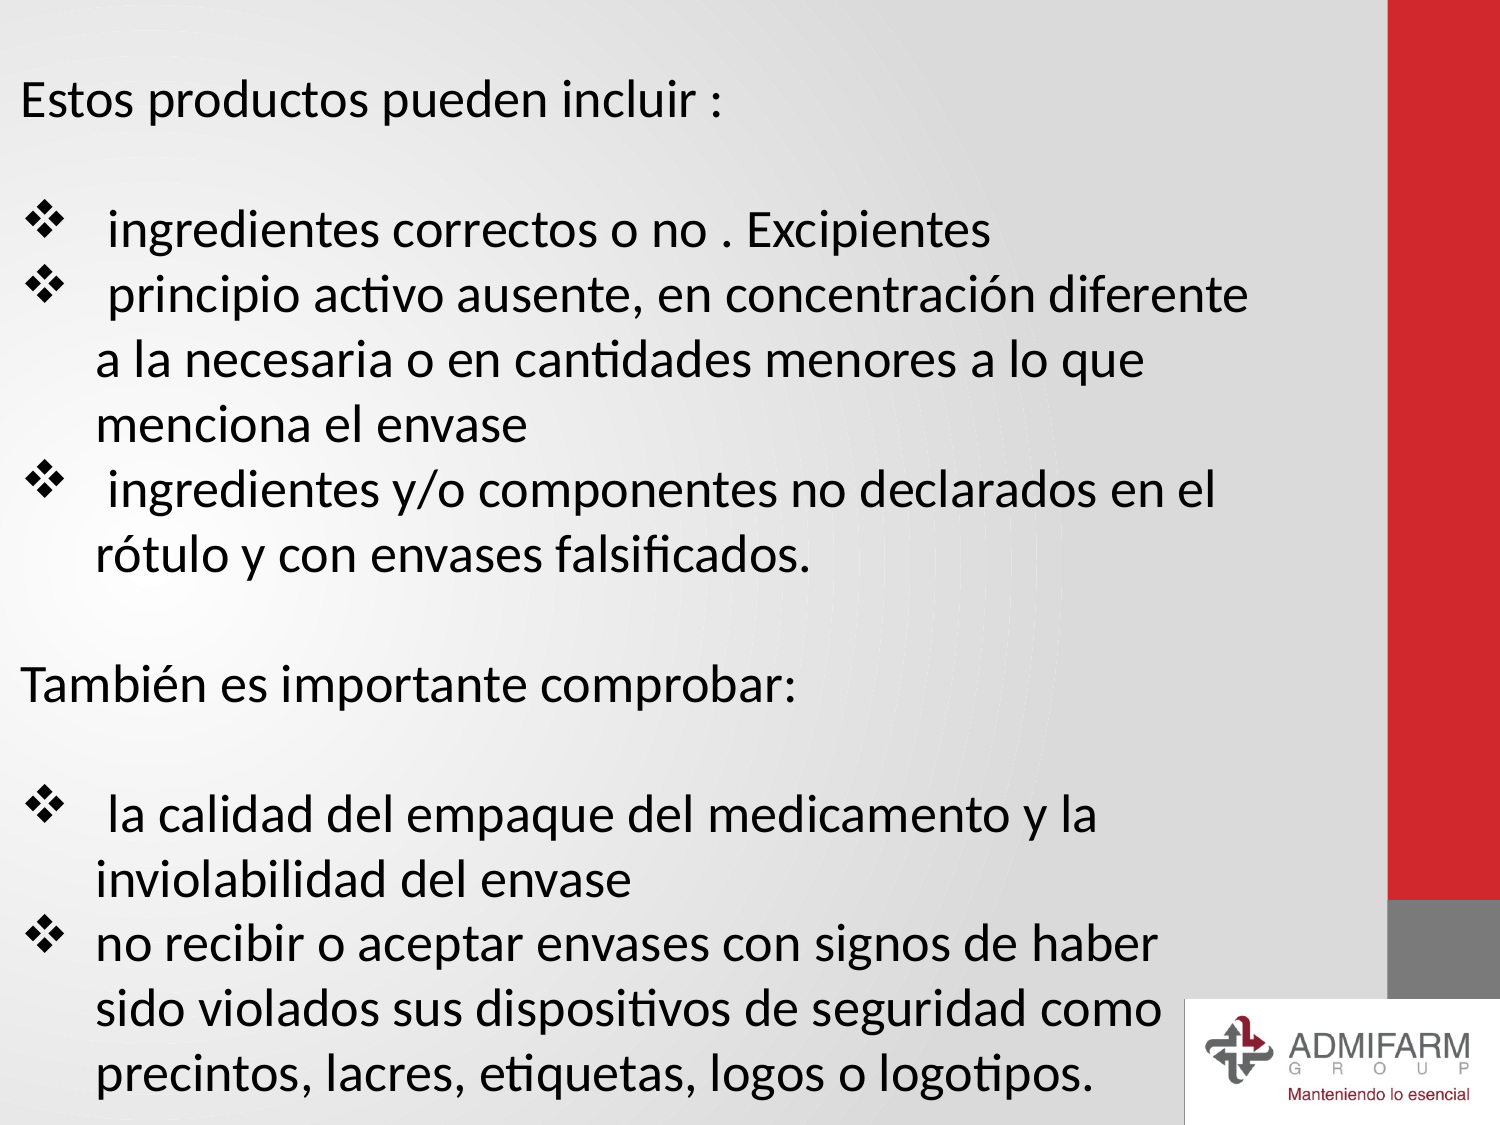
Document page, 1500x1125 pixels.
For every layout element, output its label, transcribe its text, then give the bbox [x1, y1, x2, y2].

picture [1183, 998, 1500, 1125]
text_box Estos productos pueden incluir : ingredientes correctos o no . Excipientes principio activo ausente, en concentración diferente a la necesaria o en cantidades menores a lo que menciona el envase ingredientes y/o componentes no declarados en el rótulo y con envases falsificados. También es importante comprobar: la calidad del empaque del medicamento y la inviolabilidad del envase no recibir o aceptar envases con signos de haber sido violados sus dispositivos de seguridad como precintos, lacres, etiquetas, logos o logotipos. [5, 55, 1270, 1125]
